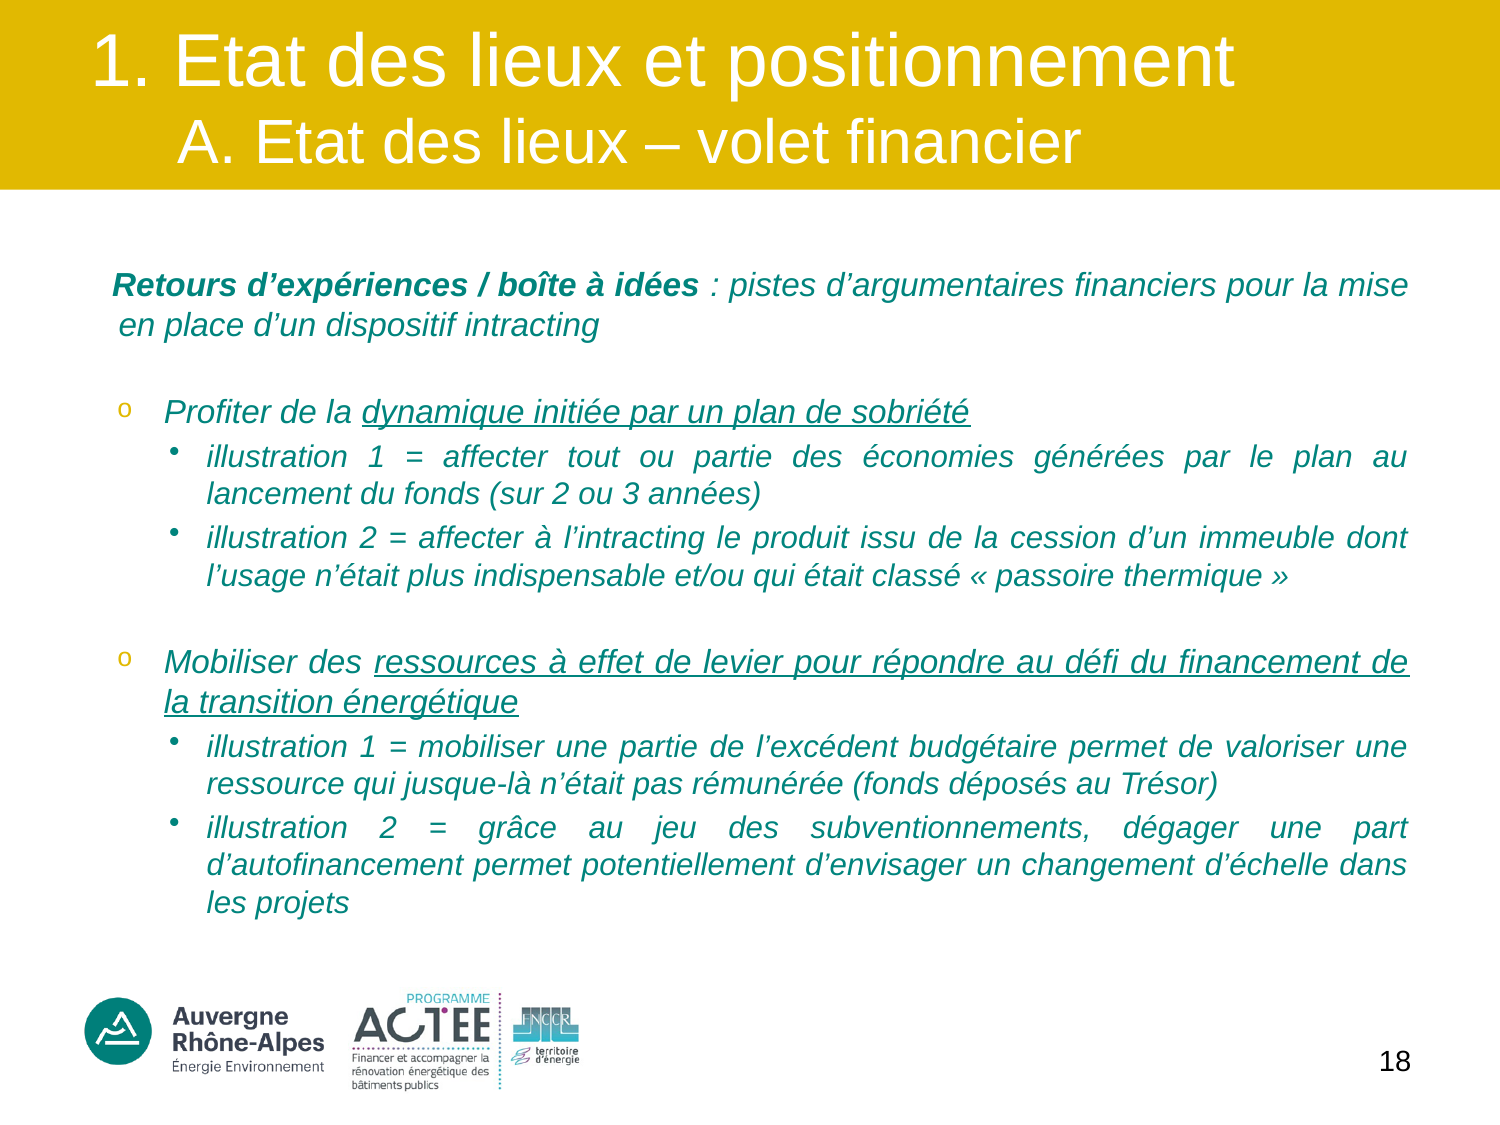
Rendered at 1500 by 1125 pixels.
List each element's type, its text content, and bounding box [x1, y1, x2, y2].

picture [76, 987, 337, 1085]
title 1. Etat des lieux et positionnement A. Etat des lieux – volet financier [74, 0, 1426, 188]
picture [348, 987, 586, 1094]
list Retours d’expériences / boîte à idées : pistes d’argumentaires financiers pour la mise en place d’un dispositif intracting Profiter de la dynamique initiée par un plan de sobriété illustration 1 = affecter tout ou partie des économies générées par le plan au lancement du fonds (sur 2 ou 3 années) illustration 2 = affecter à l’intracting le produit issu de la cession d’un immeuble dont l’usage n’était plus indispensable et/ou qui était classé « passoire thermique » Mobiliser des ressources à effet de levier pour répondre au défi du financement de la transition énergétique illustration 1 = mobiliser une partie de l’excédent budgétaire permet de valoriser une ressource qui jusque-là n’était pas rémunérée (fonds déposés au Trésor) illustration 2 = grâce au jeu des subventionnements, dégager une part d’autofinancement permet potentiellement d’envisager un changement d’échelle dans les projets [74, 255, 1426, 977]
